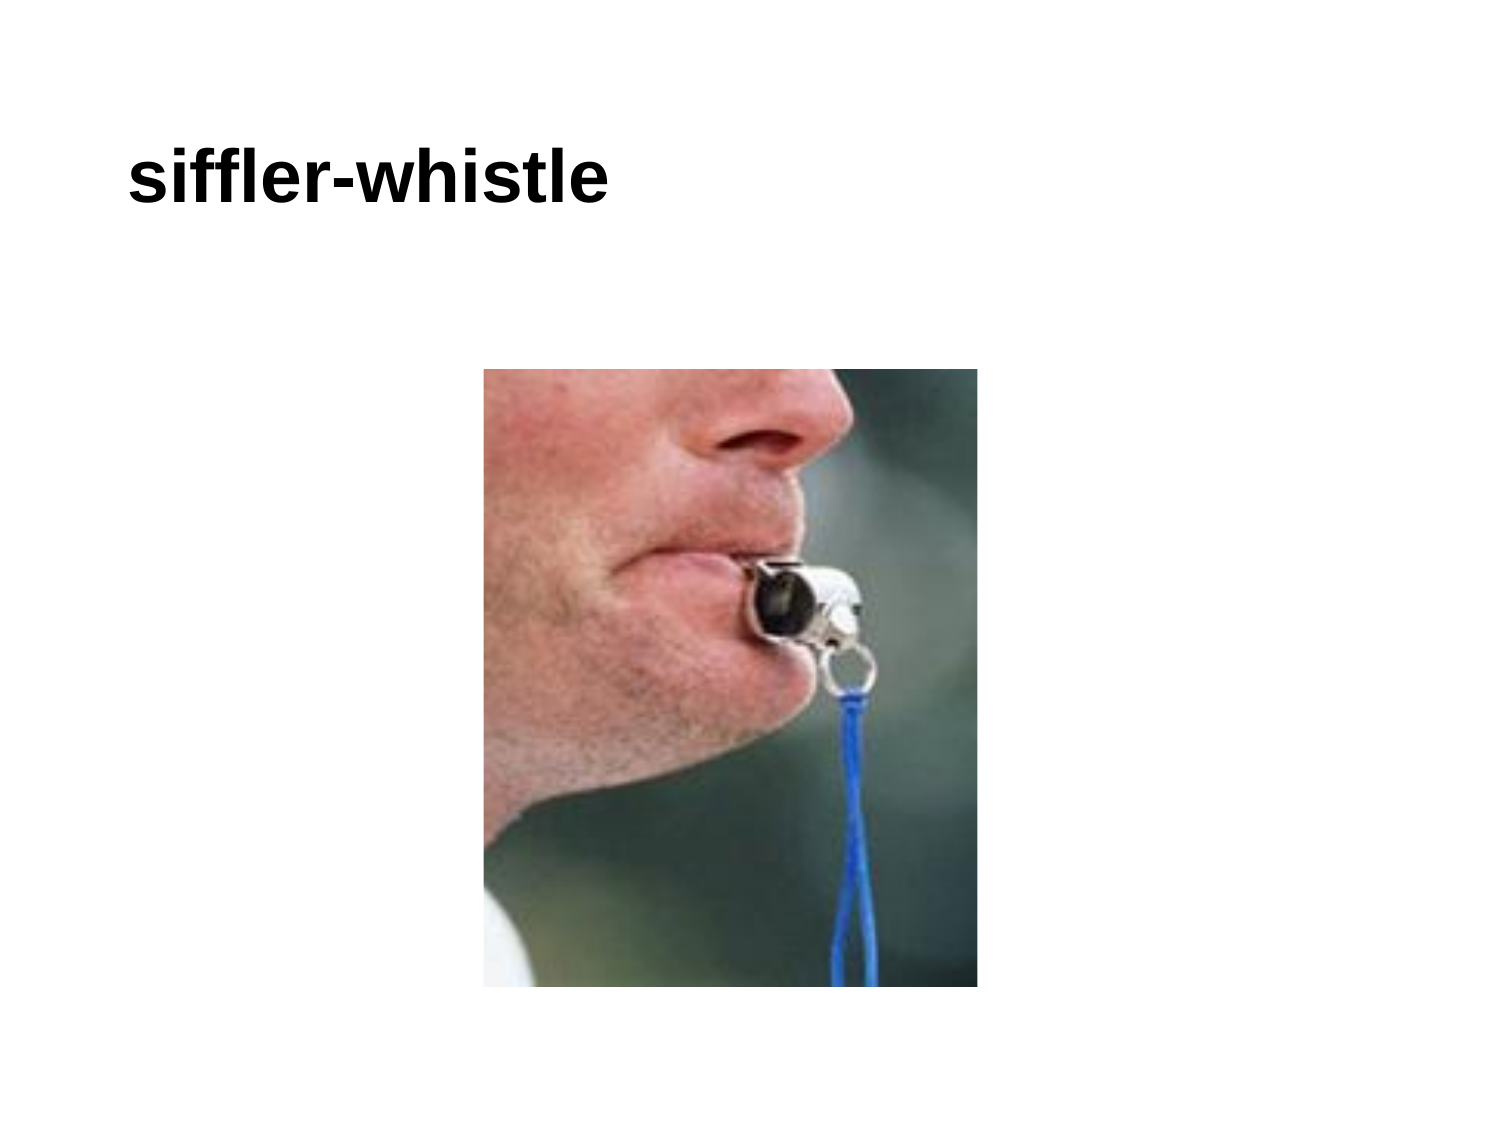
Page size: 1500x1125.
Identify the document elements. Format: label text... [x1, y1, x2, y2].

text_box [483, 369, 978, 987]
title siffler-whistle [75, 14, 1425, 233]
